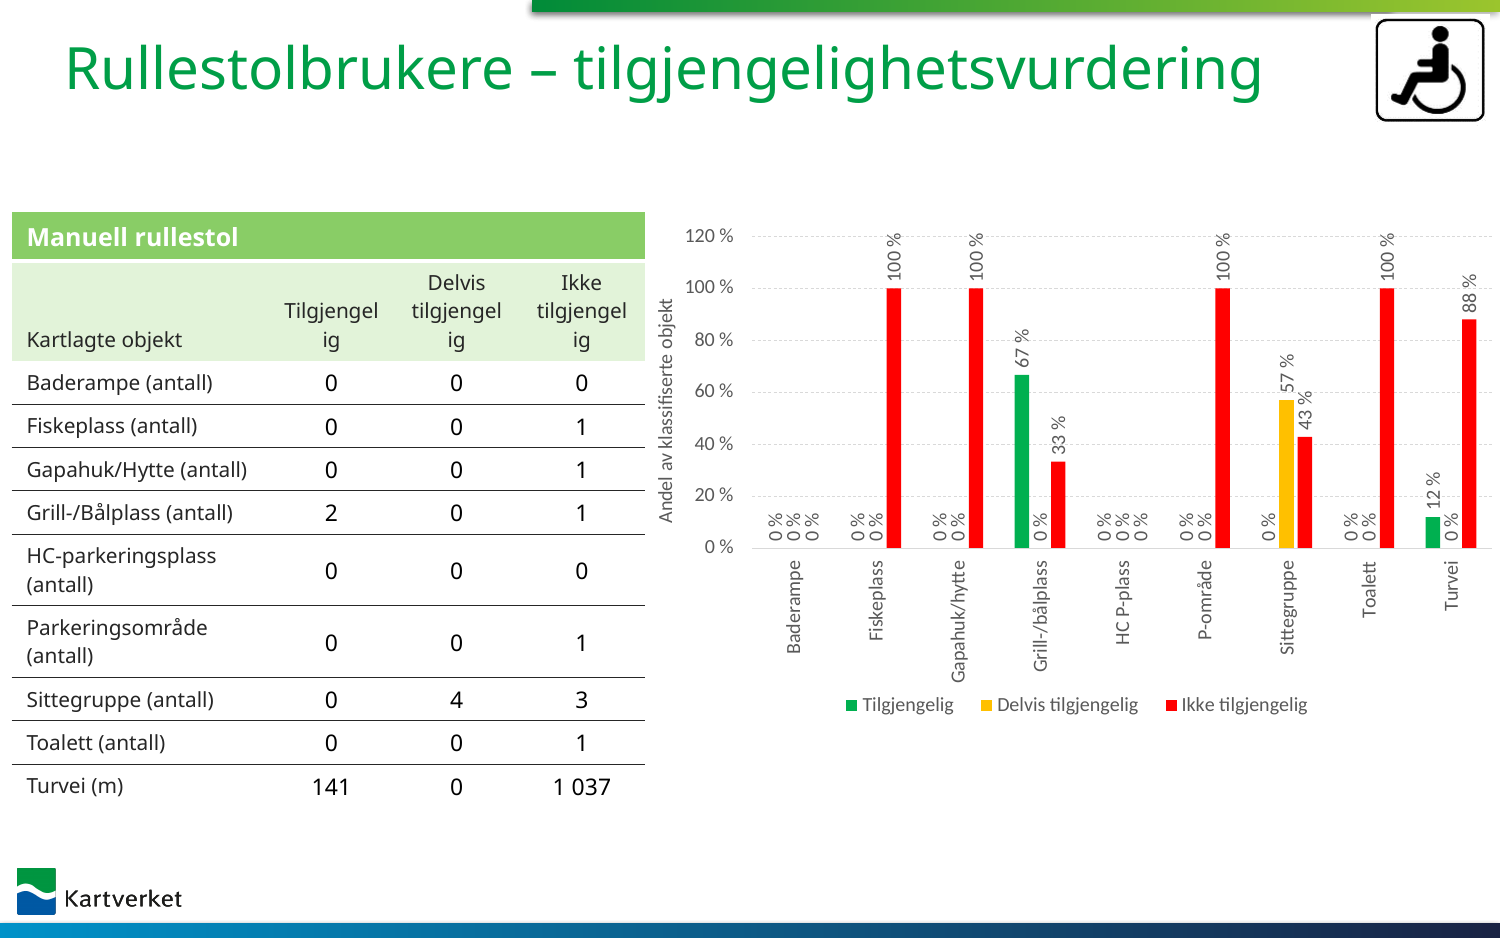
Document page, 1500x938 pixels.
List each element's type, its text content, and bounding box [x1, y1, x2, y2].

table_cell 0 [394, 606, 519, 677]
table_header Manuell rullestol [12, 212, 645, 259]
table_cell Ikke tilgjengelig [519, 263, 638, 361]
table_cell 141 [269, 765, 394, 807]
table_cell 0 [269, 678, 394, 720]
table_cell 0 [394, 491, 519, 534]
table_cell Grill-/Bålplass (antall) [12, 491, 269, 534]
table_cell Delvis tilgjengelig [394, 263, 519, 361]
table_cell 0 [394, 448, 519, 490]
table_cell Baderampe (antall) [12, 361, 269, 404]
table_cell 0 [269, 361, 394, 404]
table_cell Tilgjengelig [269, 263, 394, 361]
picture [643, 218, 1500, 728]
text_box Rullestolbrukere – tilgjengelighetsvurdering [49, 12, 1372, 109]
table_cell 1 [519, 405, 638, 447]
table_cell Gapahuk/Hytte (antall) [12, 448, 269, 490]
table_cell 0 [394, 361, 519, 404]
table_cell 0 [519, 361, 638, 404]
table_cell 0 [269, 721, 394, 764]
table_cell 0 [269, 535, 394, 605]
picture [1371, 13, 1491, 127]
table_cell Sittegruppe (antall) [12, 678, 269, 720]
table_cell 0 [269, 606, 394, 677]
table_cell HC-parkeringsplass (antall) [12, 535, 269, 605]
table_cell 1 [519, 448, 638, 490]
table_cell Parkeringsområde (antall) [12, 606, 269, 677]
table_cell Kartlagte objekt [12, 263, 269, 361]
table_cell 0 [519, 535, 638, 605]
table_cell 0 [394, 535, 519, 605]
table_cell Turvei (m) [12, 765, 269, 807]
table_cell 0 [269, 405, 394, 447]
table_cell 0 [394, 405, 519, 447]
table_cell 1 037 [519, 765, 645, 807]
table_cell Toalett (antall) [12, 721, 269, 764]
table_cell 1 [519, 606, 638, 677]
table_cell 1 [519, 491, 638, 534]
table_cell 3 [519, 678, 638, 720]
table_cell 0 [394, 721, 519, 764]
table_cell Fiskeplass (antall) [12, 405, 269, 447]
table_cell 1 [519, 721, 645, 764]
table_cell 0 [394, 765, 519, 807]
table_cell 2 [269, 491, 394, 534]
table_cell 4 [394, 678, 519, 720]
table_cell 0 [269, 448, 394, 490]
